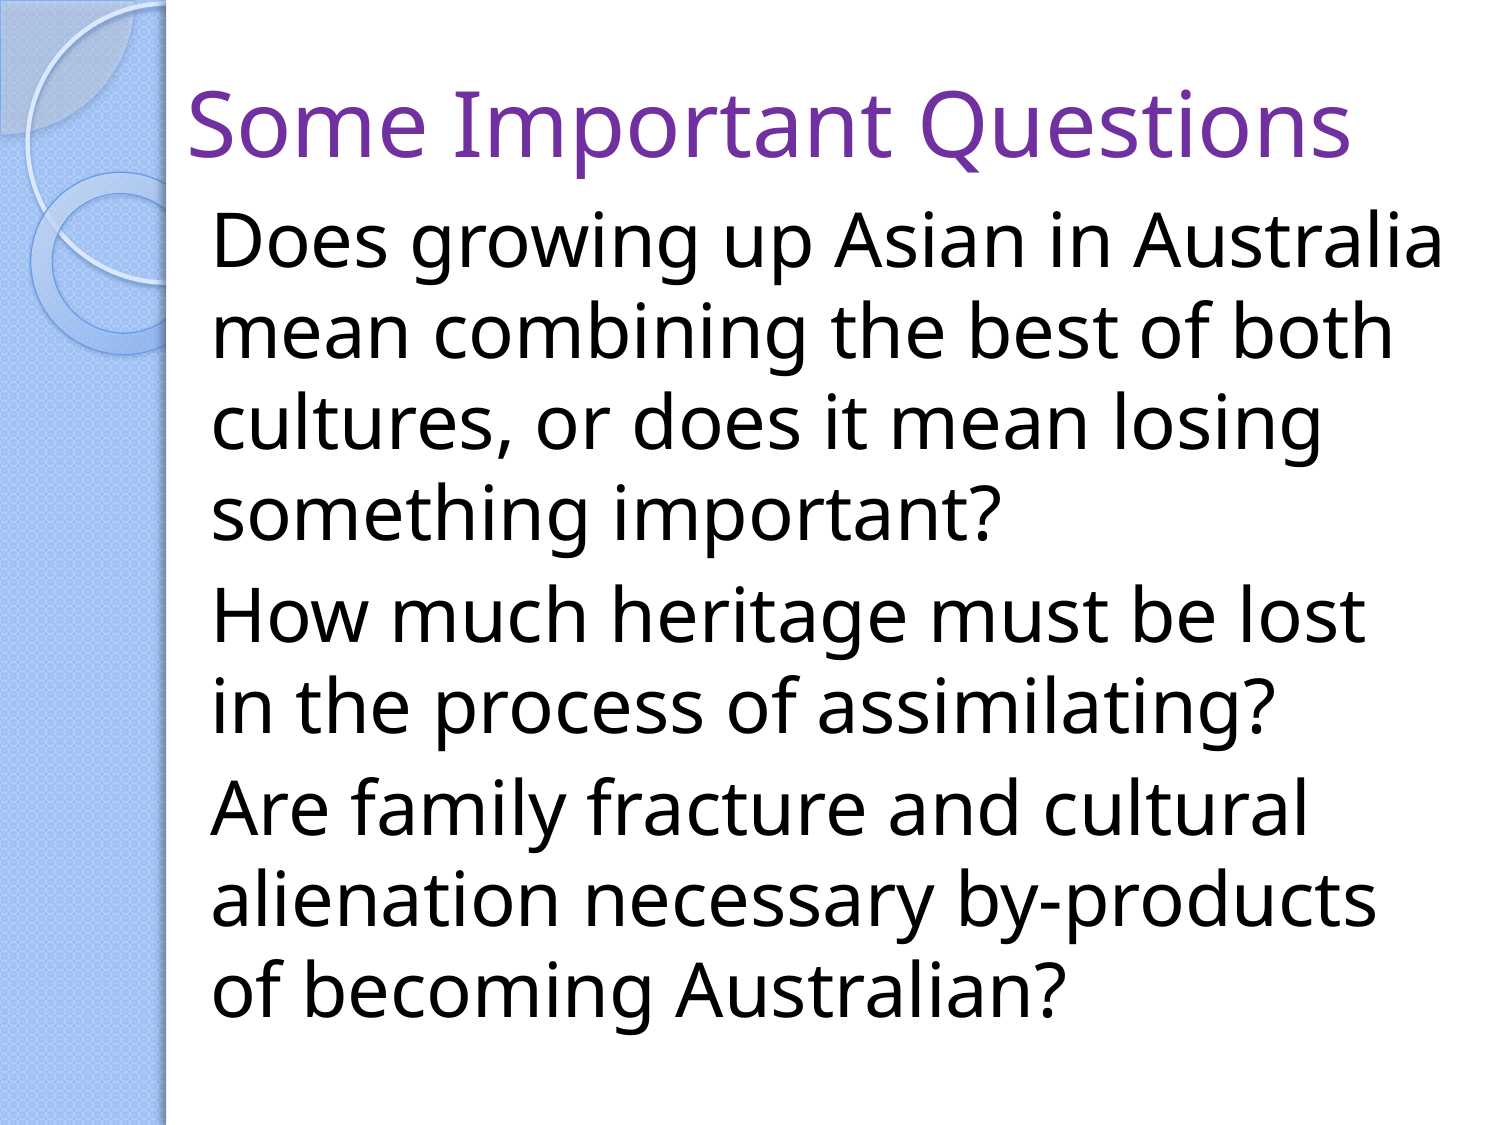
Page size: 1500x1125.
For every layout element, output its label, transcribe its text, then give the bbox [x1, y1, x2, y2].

list Does growing up Asian in Australia mean combining the best of both cultures, or does it mean losing something important? How much heritage must be lost in the process of assimilating? Are family fracture and cultural alienation necessary by-products of becoming Australian? [183, 184, 1466, 1071]
title Some Important Questions [171, 45, 1500, 197]
